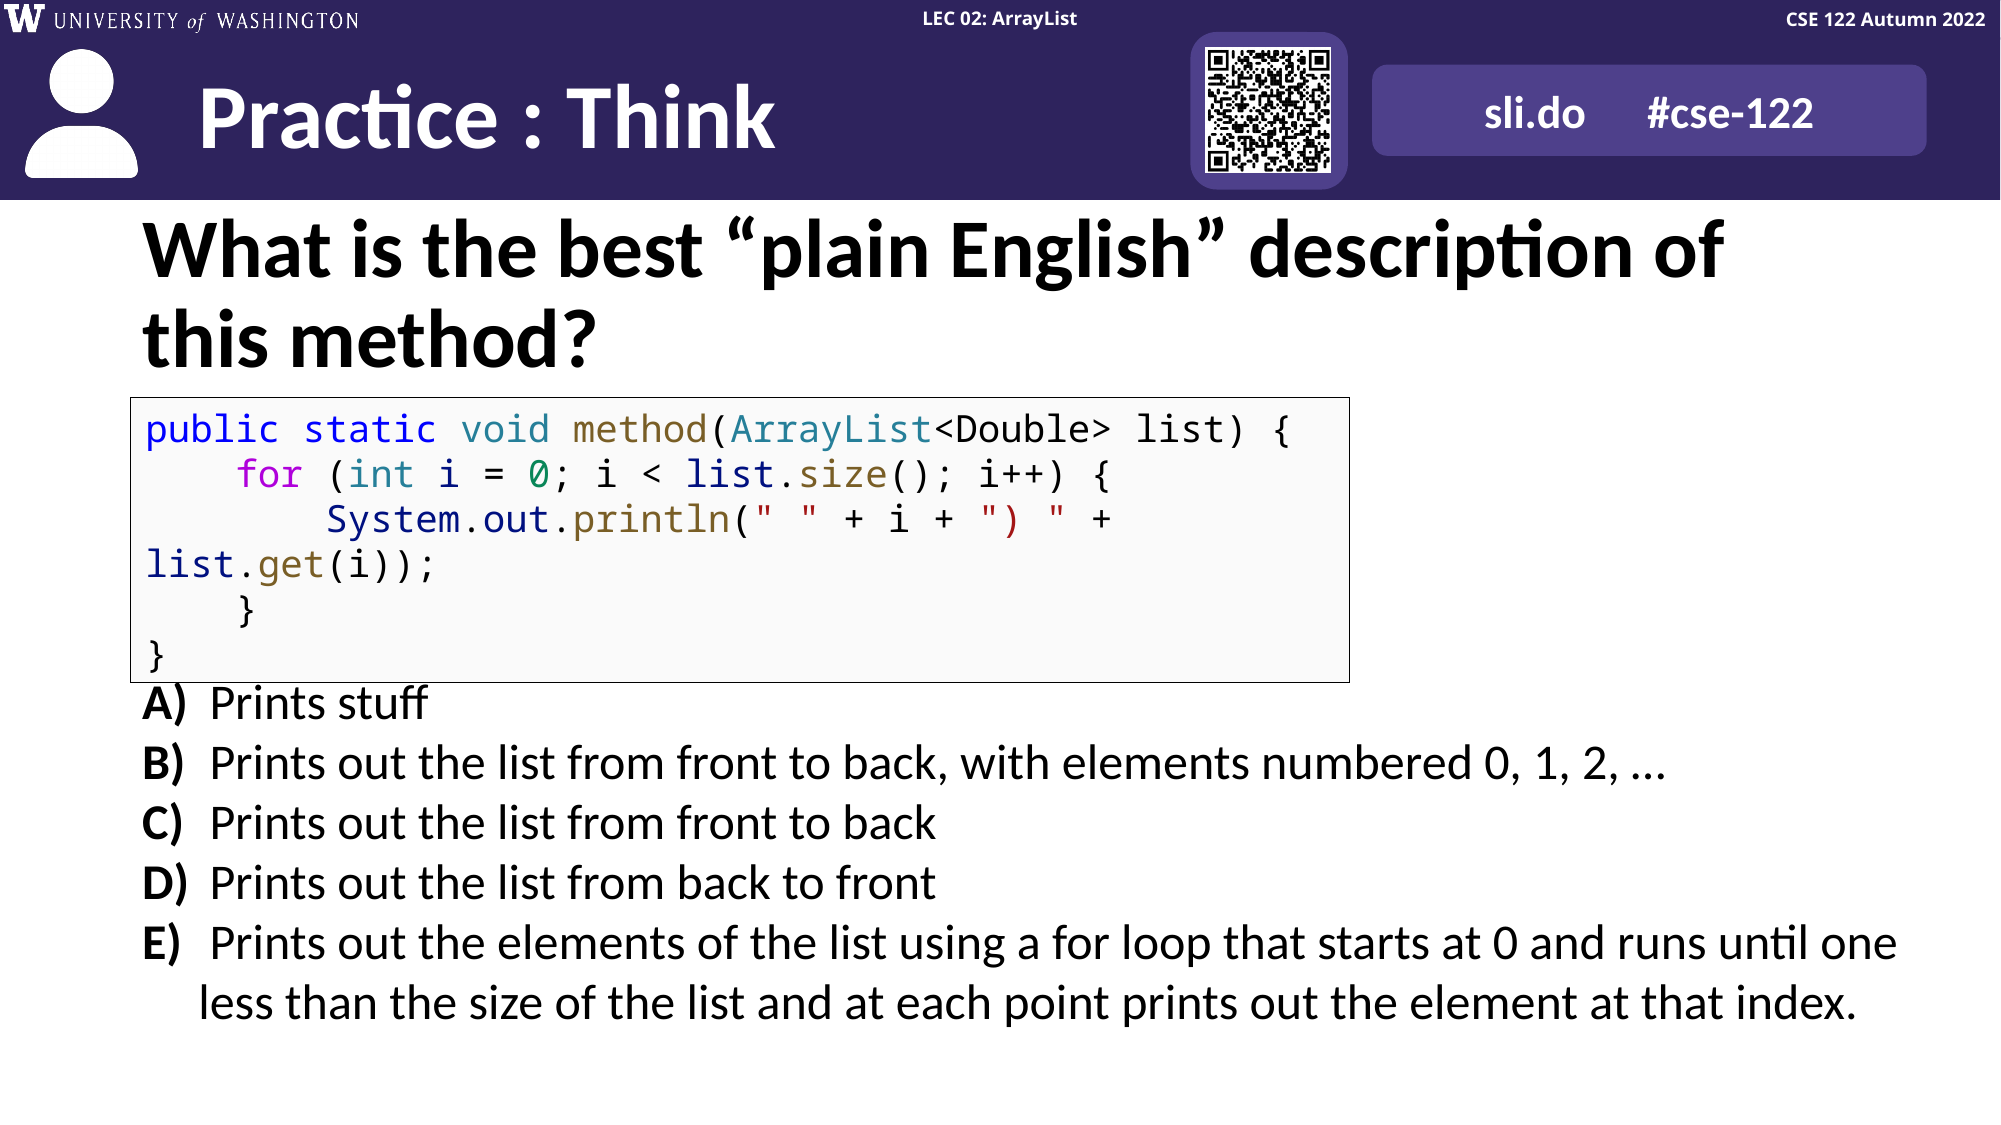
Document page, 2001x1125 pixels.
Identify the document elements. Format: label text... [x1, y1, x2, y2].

picture [25, 49, 138, 178]
picture [4, 4, 358, 33]
picture [1205, 47, 1331, 173]
title What is the best “plain English” description of this method? [127, 232, 1863, 359]
text_box Prints stuff Prints out the list from front to back, with elements numbered 0, 1, 2, … Prints out the list from front to back Prints out the list from back to front Prints out the elements of the list using a for loop that starts at 0 and runs until one less than the size of the list and at each point prints out the element at that index. [127, 662, 1915, 1097]
text_box public static void method(ArrayList<Double> list) { for (int i = 0; i < list.size(); i++) { System.out.println(" " + i + ") " + list.get(i)); } } [130, 397, 1350, 662]
